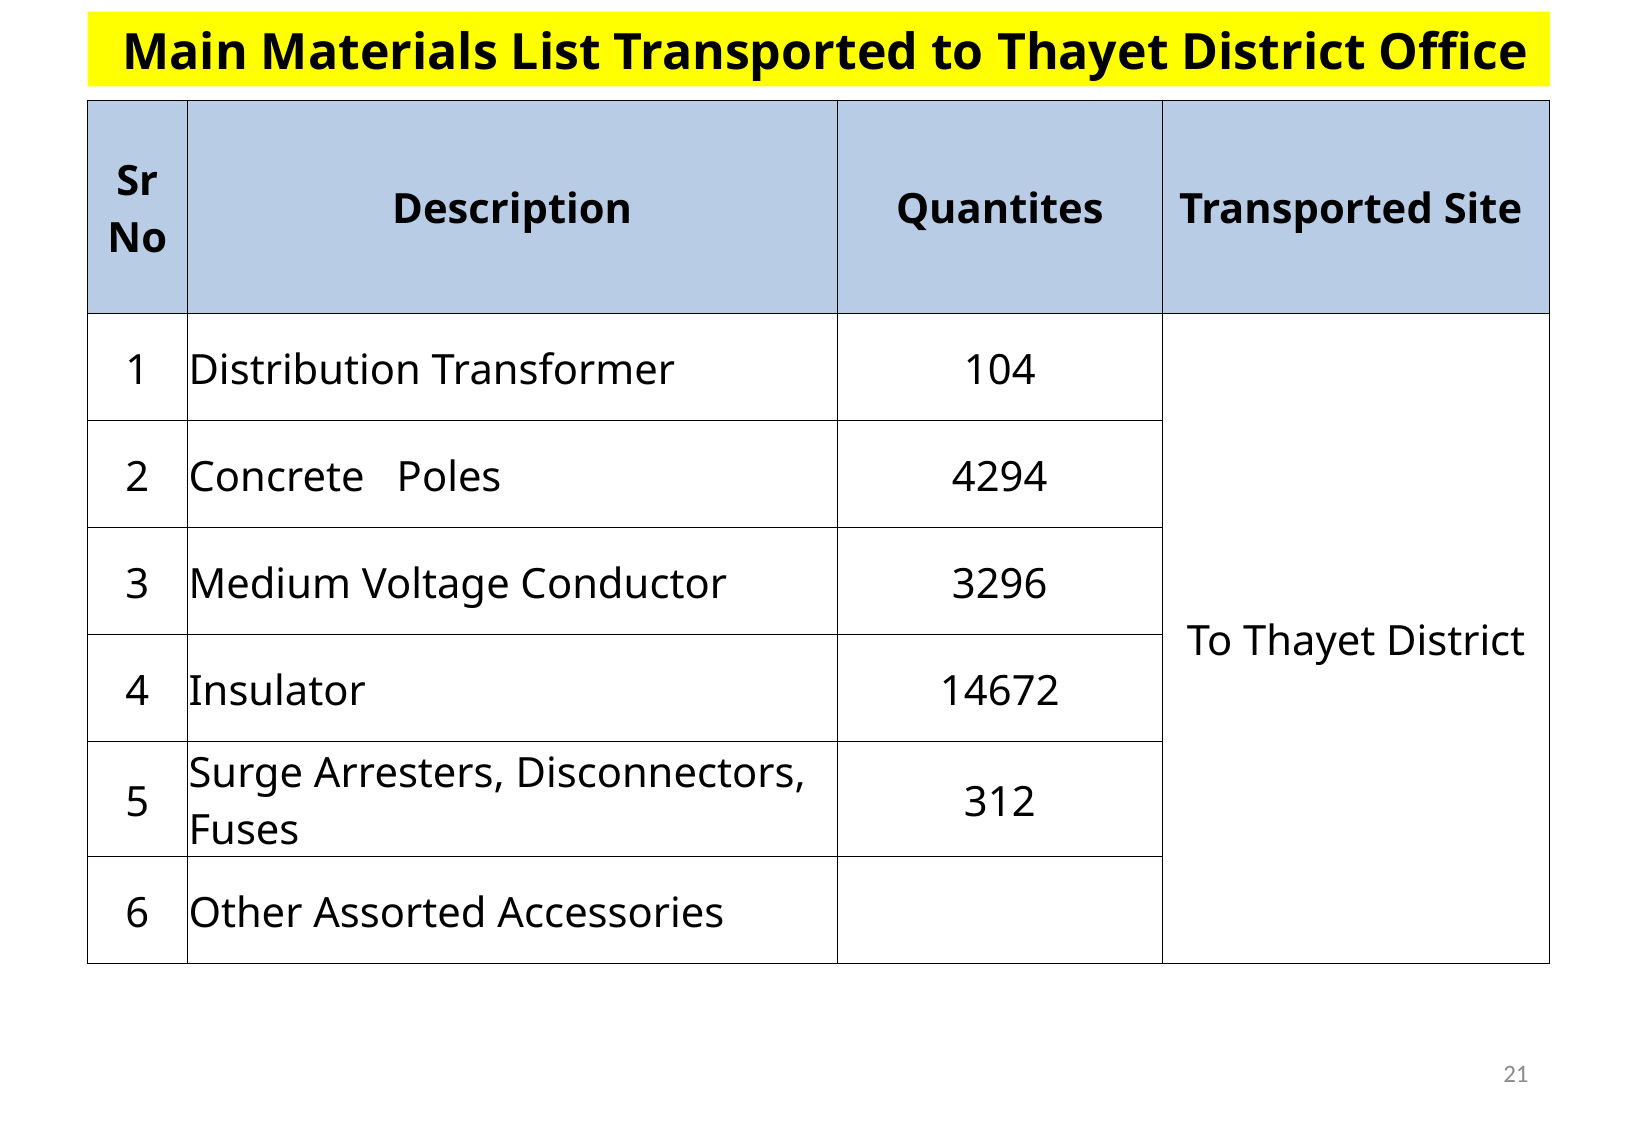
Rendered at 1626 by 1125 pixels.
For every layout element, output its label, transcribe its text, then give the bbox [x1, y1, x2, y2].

table_cell 3 [88, 528, 187, 634]
table_cell 5 [88, 742, 187, 856]
table_cell Distribution Transformer [188, 314, 837, 420]
table_cell Concrete Poles [188, 421, 837, 527]
table_header Transported Site [1163, 101, 1549, 313]
table_cell 14672 [838, 635, 1162, 741]
table_cell Medium Voltage Conductor [188, 528, 837, 634]
table_cell 4 [88, 635, 187, 741]
table_cell [838, 857, 1162, 963]
table_cell 1 [88, 314, 187, 420]
table_cell 2 [88, 421, 187, 527]
slide_number 21 [1164, 1042, 1544, 1103]
table_header Description [188, 101, 837, 313]
table_cell 104 [838, 314, 1162, 420]
table_cell 312 [838, 742, 1162, 856]
table_cell Insulator [188, 635, 837, 741]
table_header Sr No [88, 101, 187, 313]
text_box Main Materials List Transported to Thayet District Office [87, 11, 1550, 87]
table_cell Surge Arresters, Disconnectors, Fuses [188, 742, 837, 856]
table_cell 4294 [838, 421, 1162, 527]
table_header Quantites [838, 101, 1162, 313]
table_cell To Thayet District [1163, 314, 1549, 963]
table_cell 3296 [838, 528, 1162, 634]
table_cell 6 [88, 857, 187, 963]
table_cell Other Assorted Accessories [188, 857, 837, 963]
